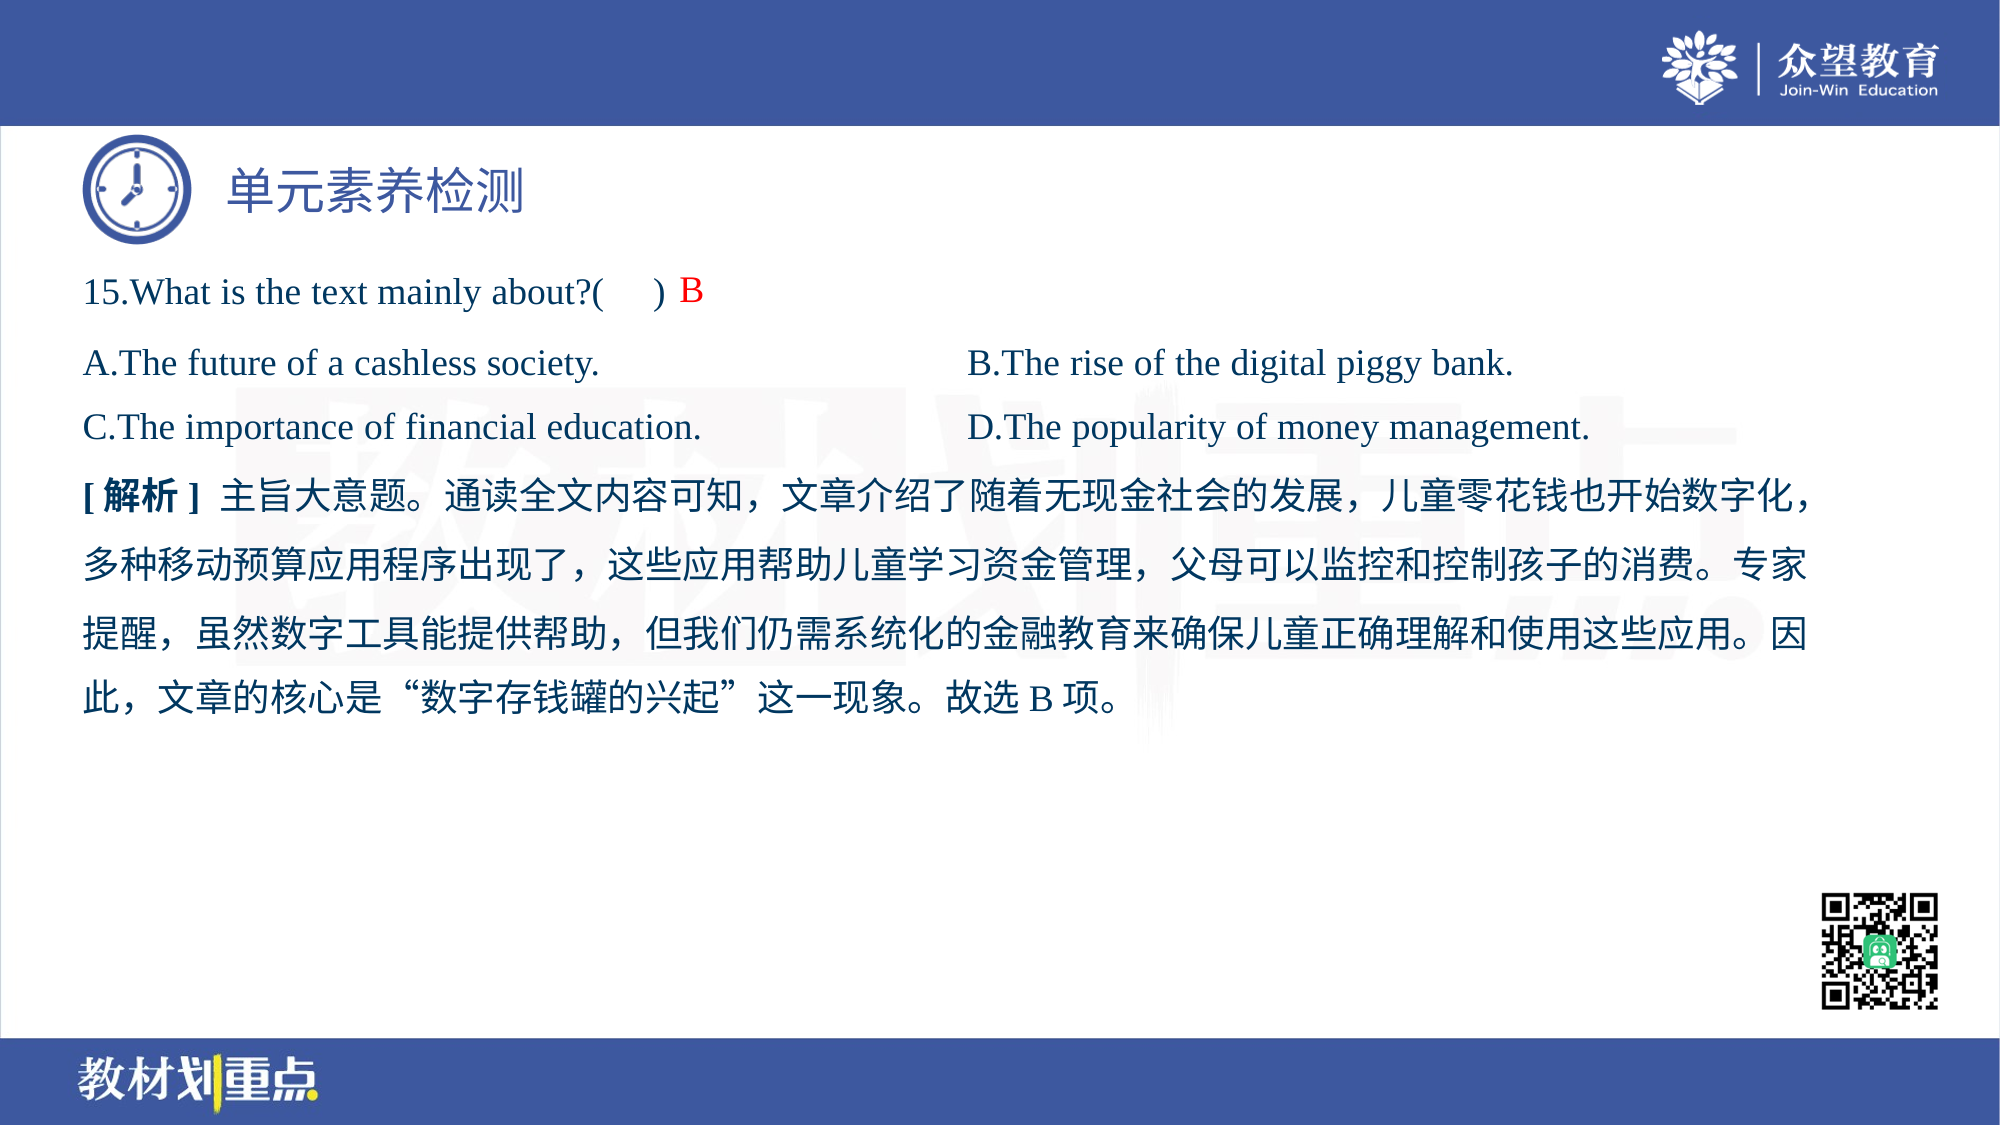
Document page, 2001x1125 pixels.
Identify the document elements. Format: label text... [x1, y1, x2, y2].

text_box B [665, 245, 718, 304]
picture [0, 0, 2000, 1125]
text_box A.The future of a cashless society. B.The rise of the digital piggy bank. C.The importance of financial education. D.The popularity of money management. [82, 313, 1817, 441]
text_box [解析] 主旨大意题。通读全文内容可知，文章介绍了随着无现金社会的发展，儿童零花钱也开始数字化， 多种移动预算应用程序出现了，这些应用帮助儿童学习资金管理，父母可以监控和控制孩子的消费。专家 提醒，虽然数字工具能提供帮助，但我们仍需系统化的金融教育来确保儿童正确理解和使用这些应用。因 此，文章的核心是“数字存钱罐的兴起”这一现象。故选B项。 [82, 448, 1817, 713]
text_box 15.What is the text mainly about?( ) [82, 247, 1817, 306]
